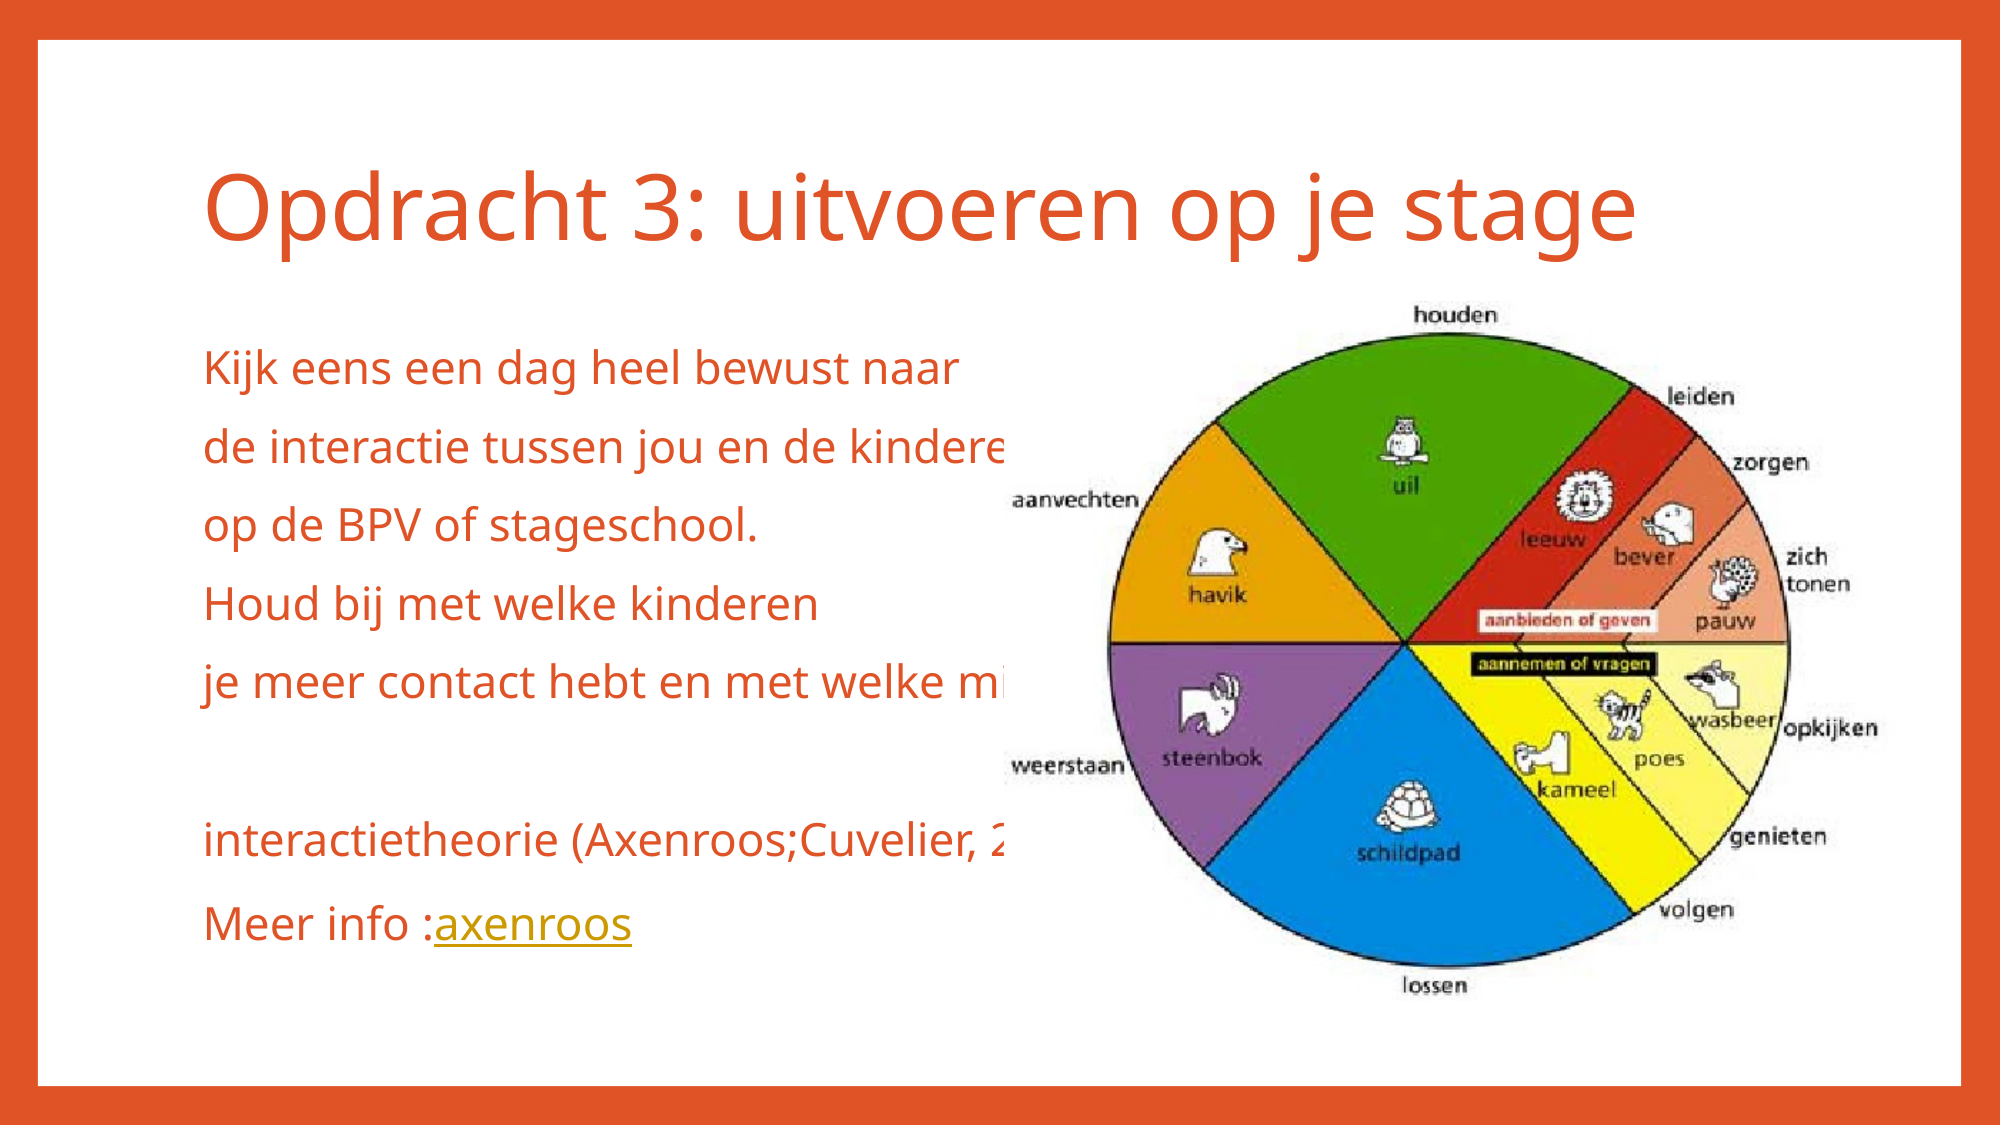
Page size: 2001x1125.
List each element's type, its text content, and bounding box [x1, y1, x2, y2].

title Opdracht 3: uitvoeren op je stage [187, 99, 1808, 323]
picture [1003, 301, 1906, 1077]
list Kijk eens een dag heel bewust naar de interactie tussen jou en de kinderen op de BPV of stageschool. Houd bij met welke kinderen je meer contact hebt en met welke minder. interactietheorie (Axenroos;Cuvelier, 2003). Meer info :axenroos [187, 337, 997, 1000]
